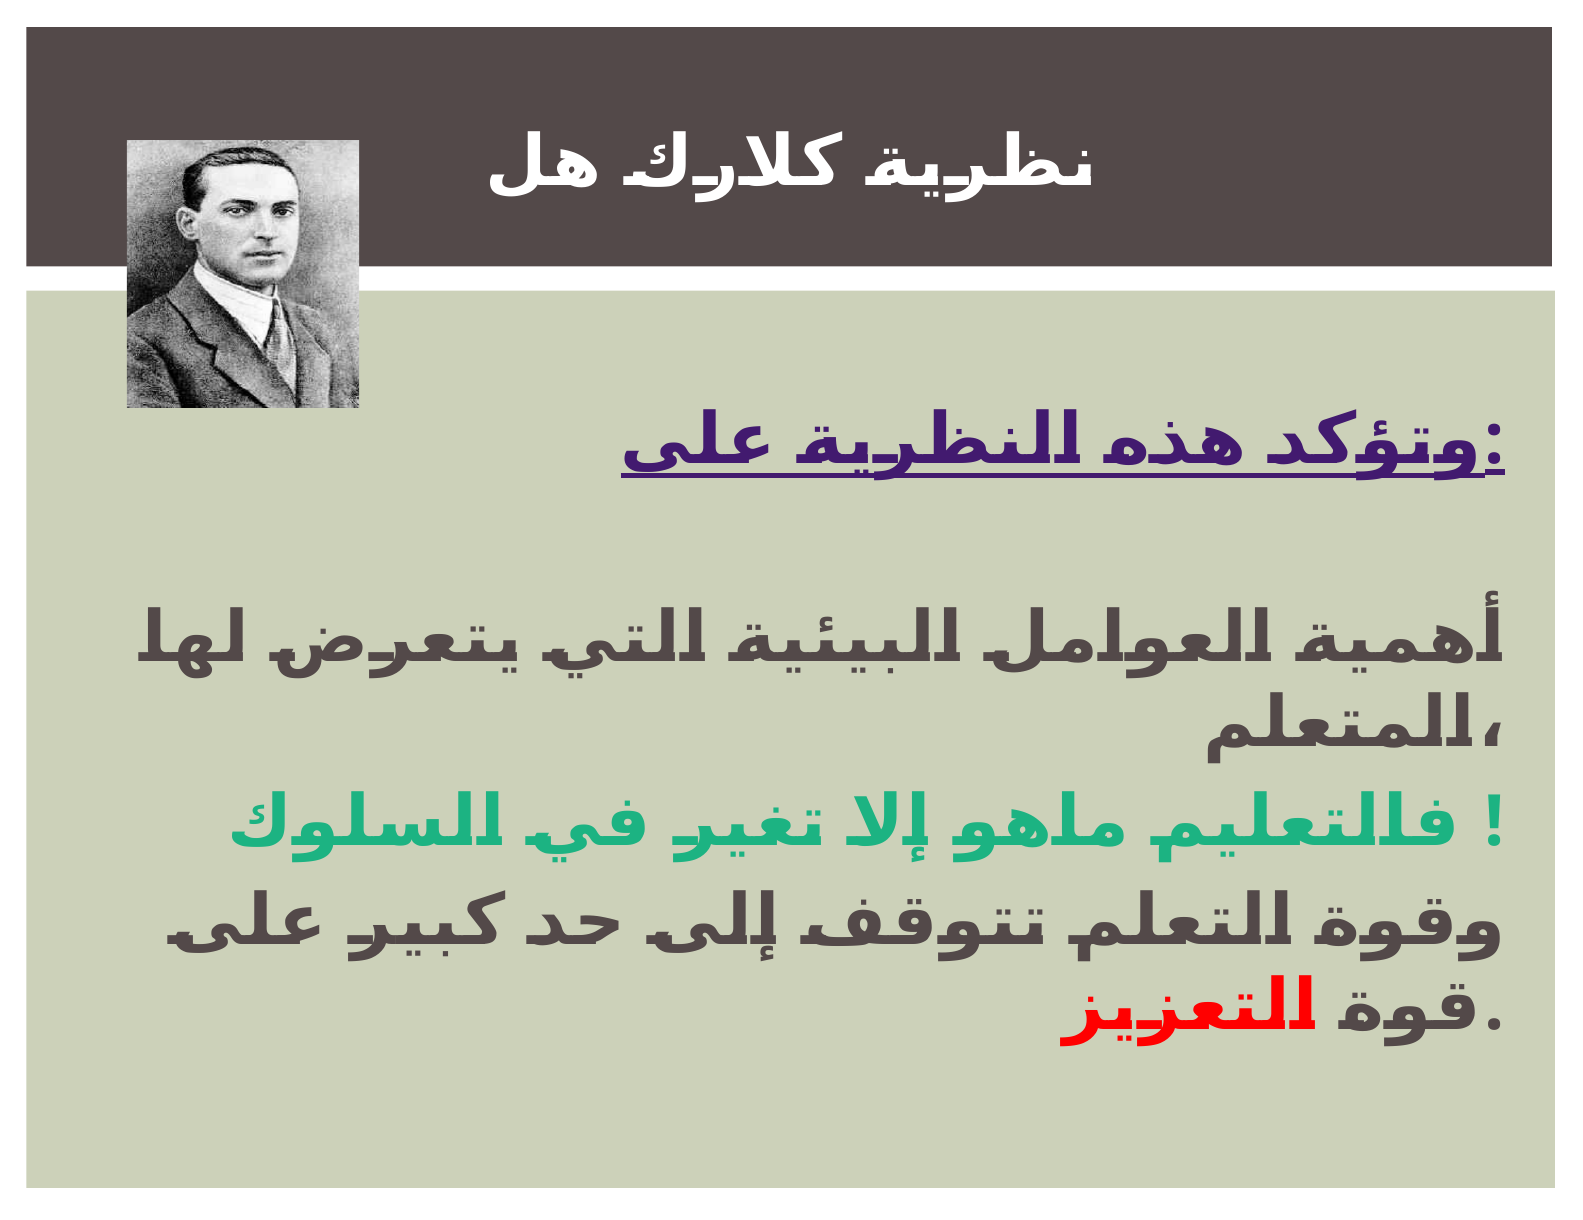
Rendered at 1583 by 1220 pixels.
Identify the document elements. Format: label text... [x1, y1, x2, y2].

picture [126, 139, 360, 409]
list وتؤكد هذه النظرية على: أهمية العوامل البيئية التي يتعرض لها المتعلم، فالتعليم ماهو إلا تغير في السلوك ! وقوة التعلم تتوقف إلى حد كبير على قوة التعزيز. [65, 305, 1522, 1167]
title نظرية كلارك هل [65, 63, 1517, 251]
